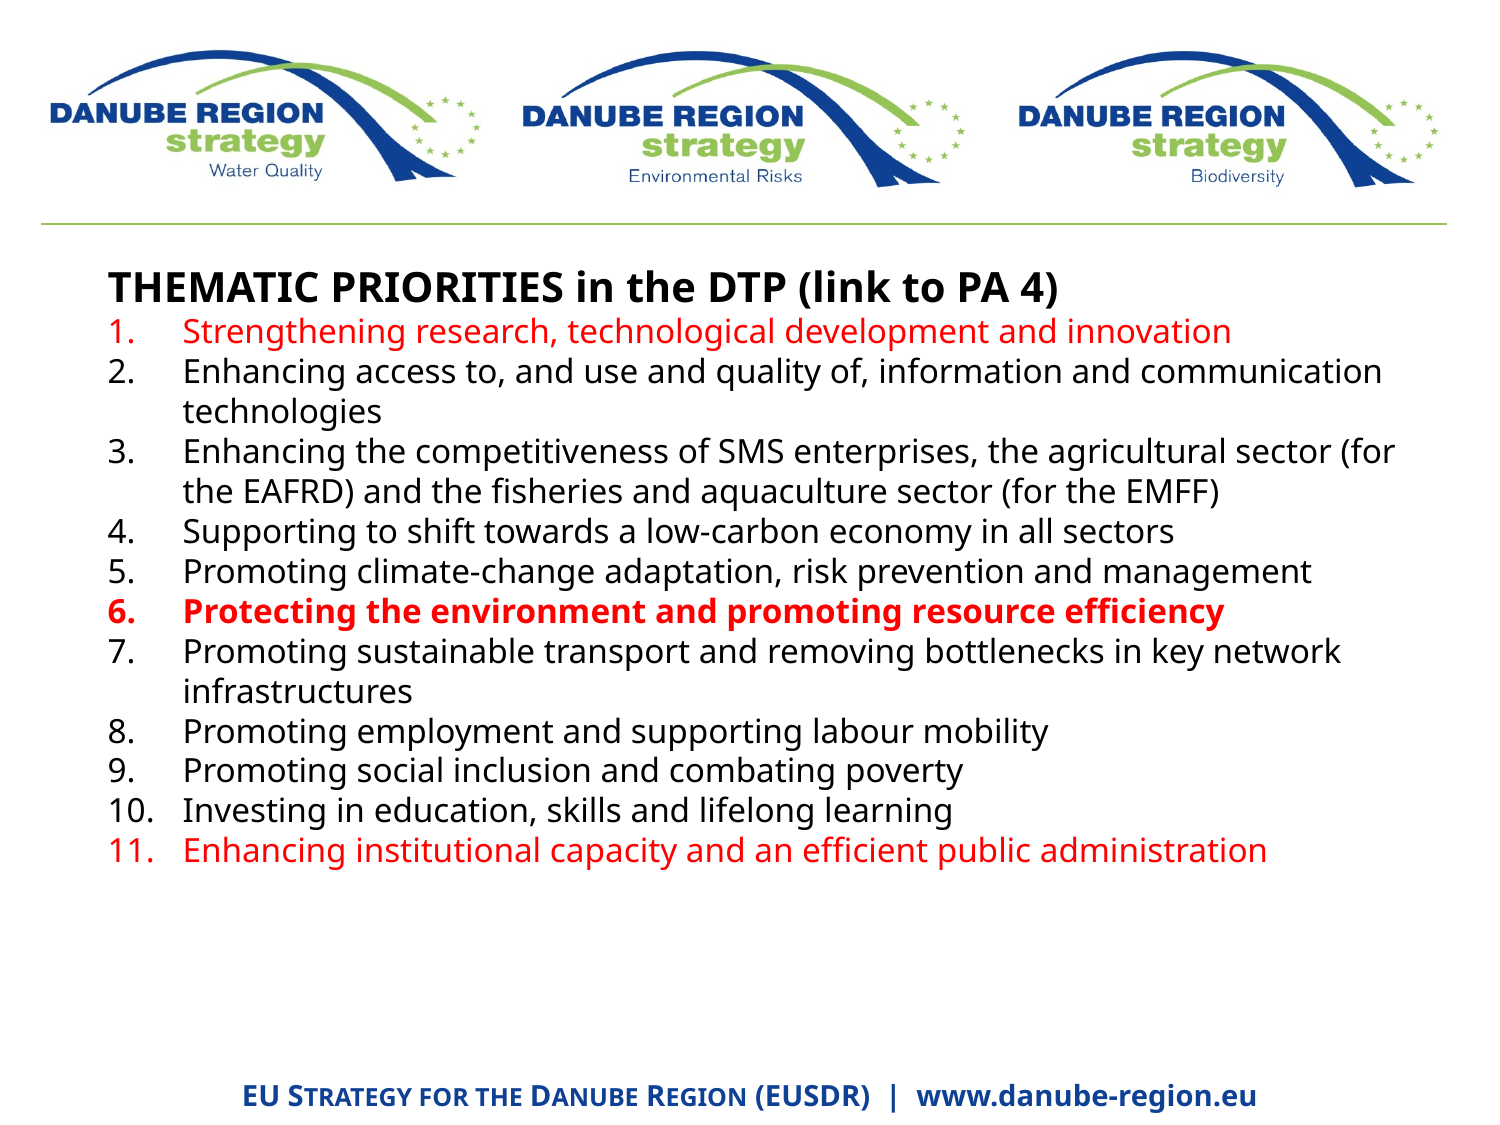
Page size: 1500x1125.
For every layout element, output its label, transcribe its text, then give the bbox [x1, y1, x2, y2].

text_box EU STRATEGY FOR THE DANUBE REGION (EUSDR) | www.danube-region.eu [0, 1070, 1500, 1120]
list THEMATIC PRIORITIES in the DTP (link to PA 4) Strengthening research, technological development and innovation Enhancing access to, and use and quality of, information and communication technologies Enhancing the competitiveness of SMS enterprises, the agricultural sector (for the EAFRD) and the fisheries and aquaculture sector (for the EMFF) Supporting to shift towards a low-carbon economy in all sectors Promoting climate-change adaptation, risk prevention and management Protecting the environment and promoting resource efficiency Promoting sustainable transport and removing bottlenecks in key network infrastructures Promoting employment and supporting labour mobility Promoting social inclusion and combating poverty Investing in education, skills and lifelong learning Enhancing institutional capacity and an efficient public administration [92, 253, 1443, 988]
picture [29, 30, 987, 209]
picture [997, 30, 1460, 209]
